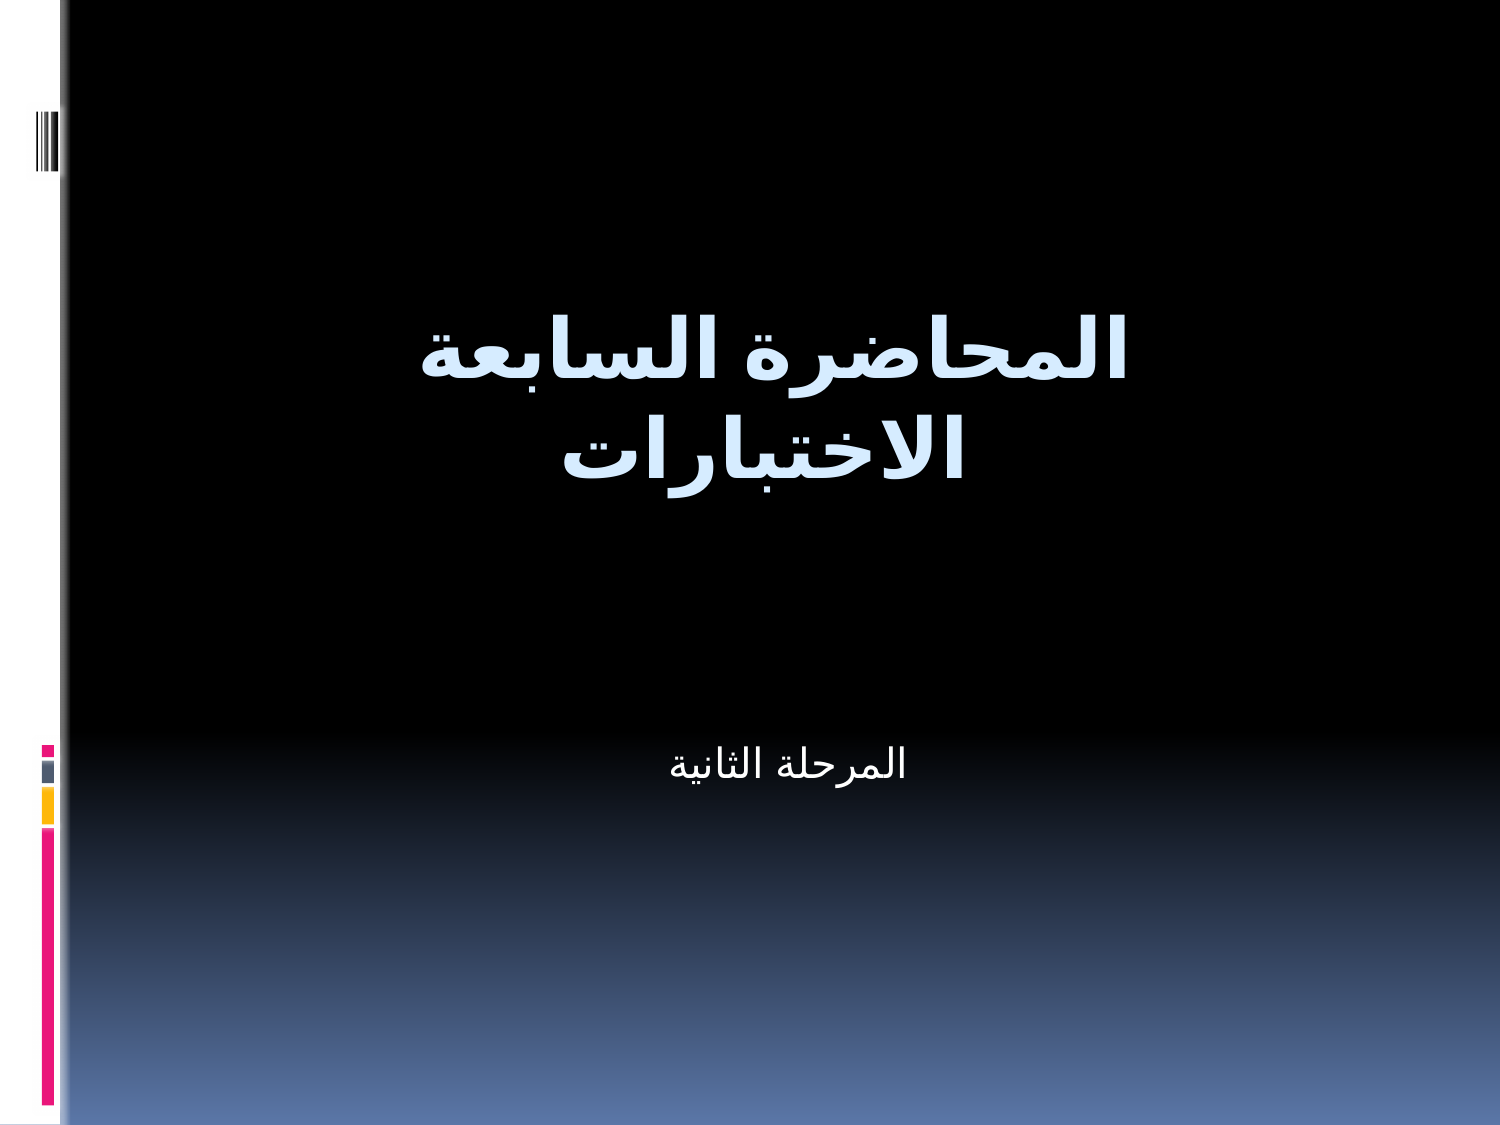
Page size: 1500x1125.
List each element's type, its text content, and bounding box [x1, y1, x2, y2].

title المحاضرة السابعة الاختبارات [174, 287, 1353, 582]
subtitle المرحلة الثانية [324, 650, 1250, 795]
